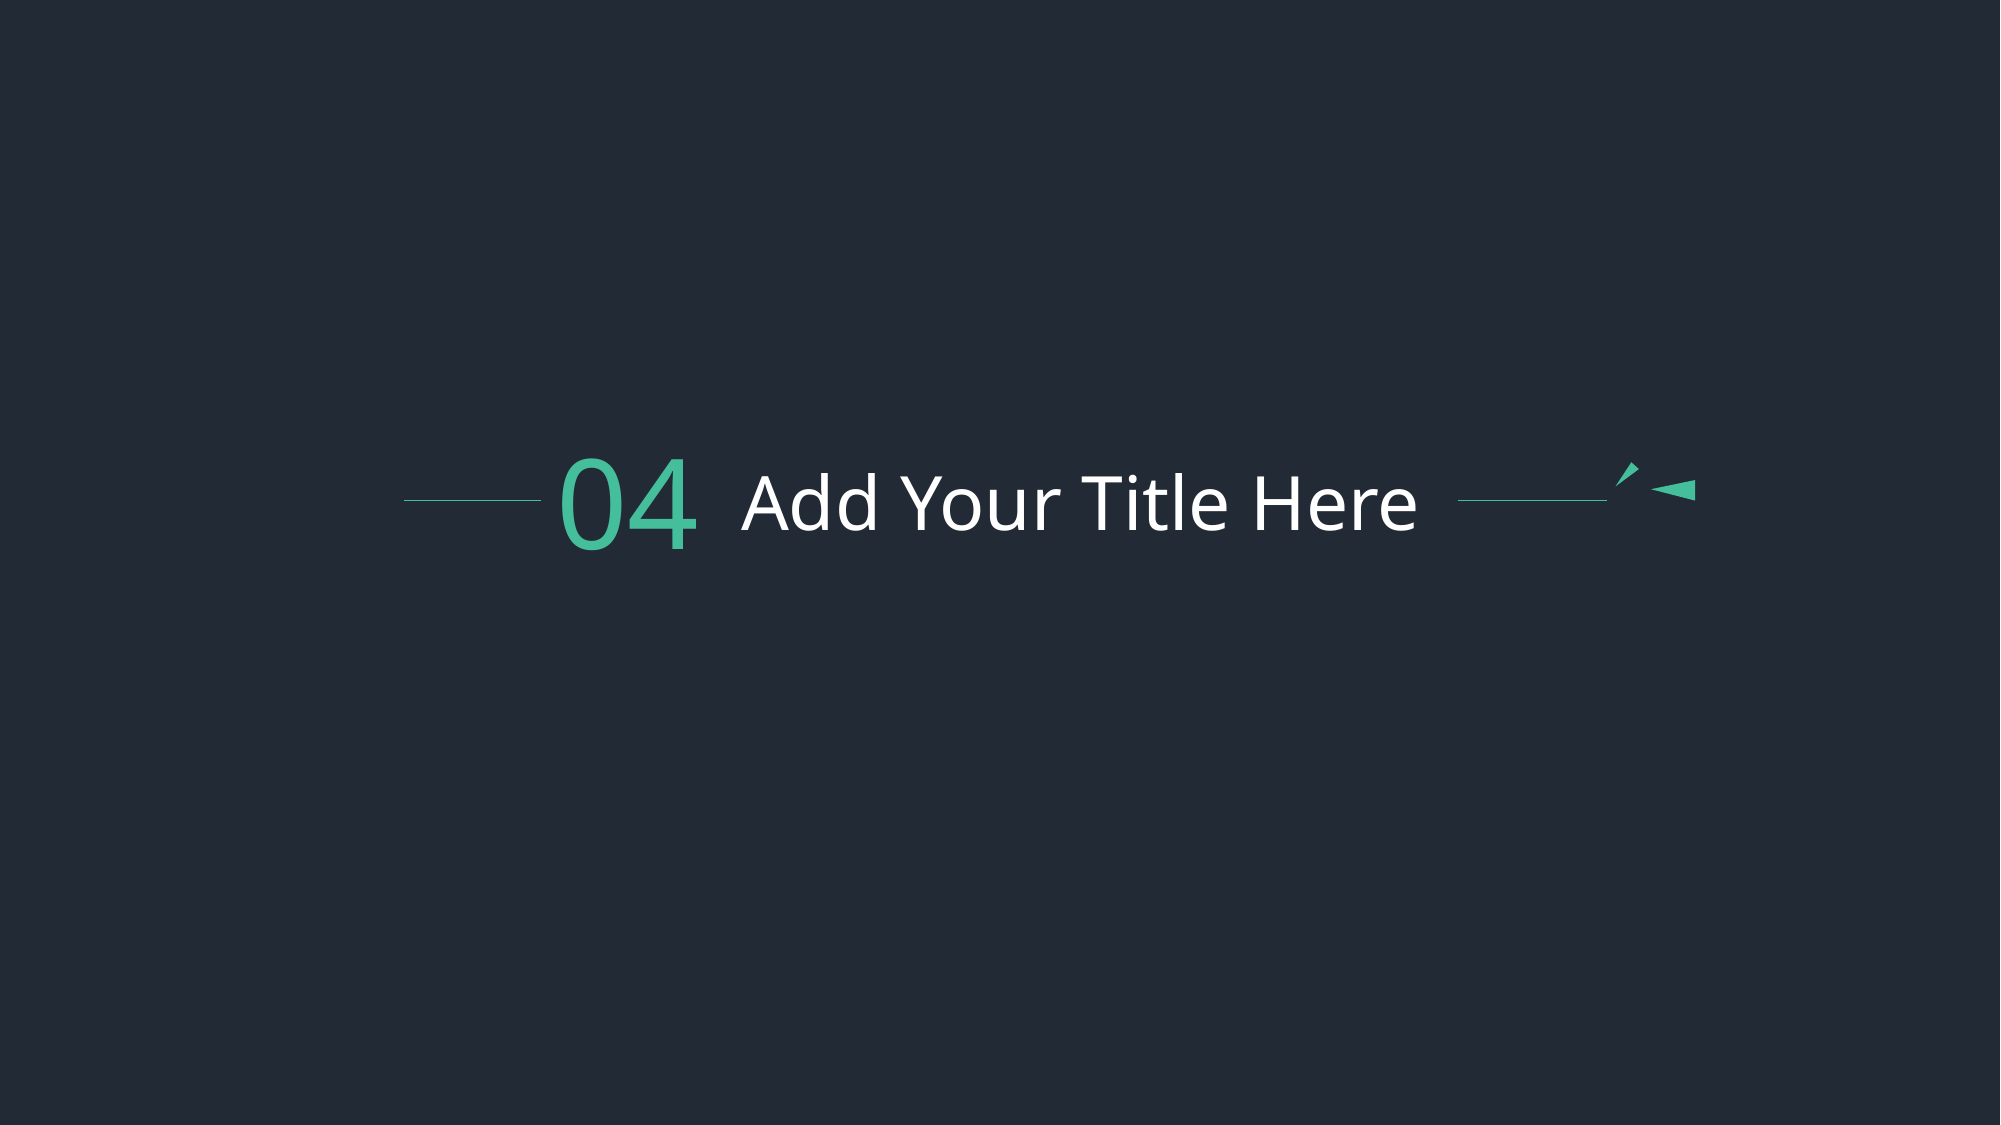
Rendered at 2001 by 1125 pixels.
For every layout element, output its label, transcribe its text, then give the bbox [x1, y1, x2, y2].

text_box 04 [541, 417, 761, 583]
text_box [1650, 478, 1697, 502]
text_box [1614, 460, 1641, 488]
text_box Add Your Title Here [761, 447, 1573, 553]
